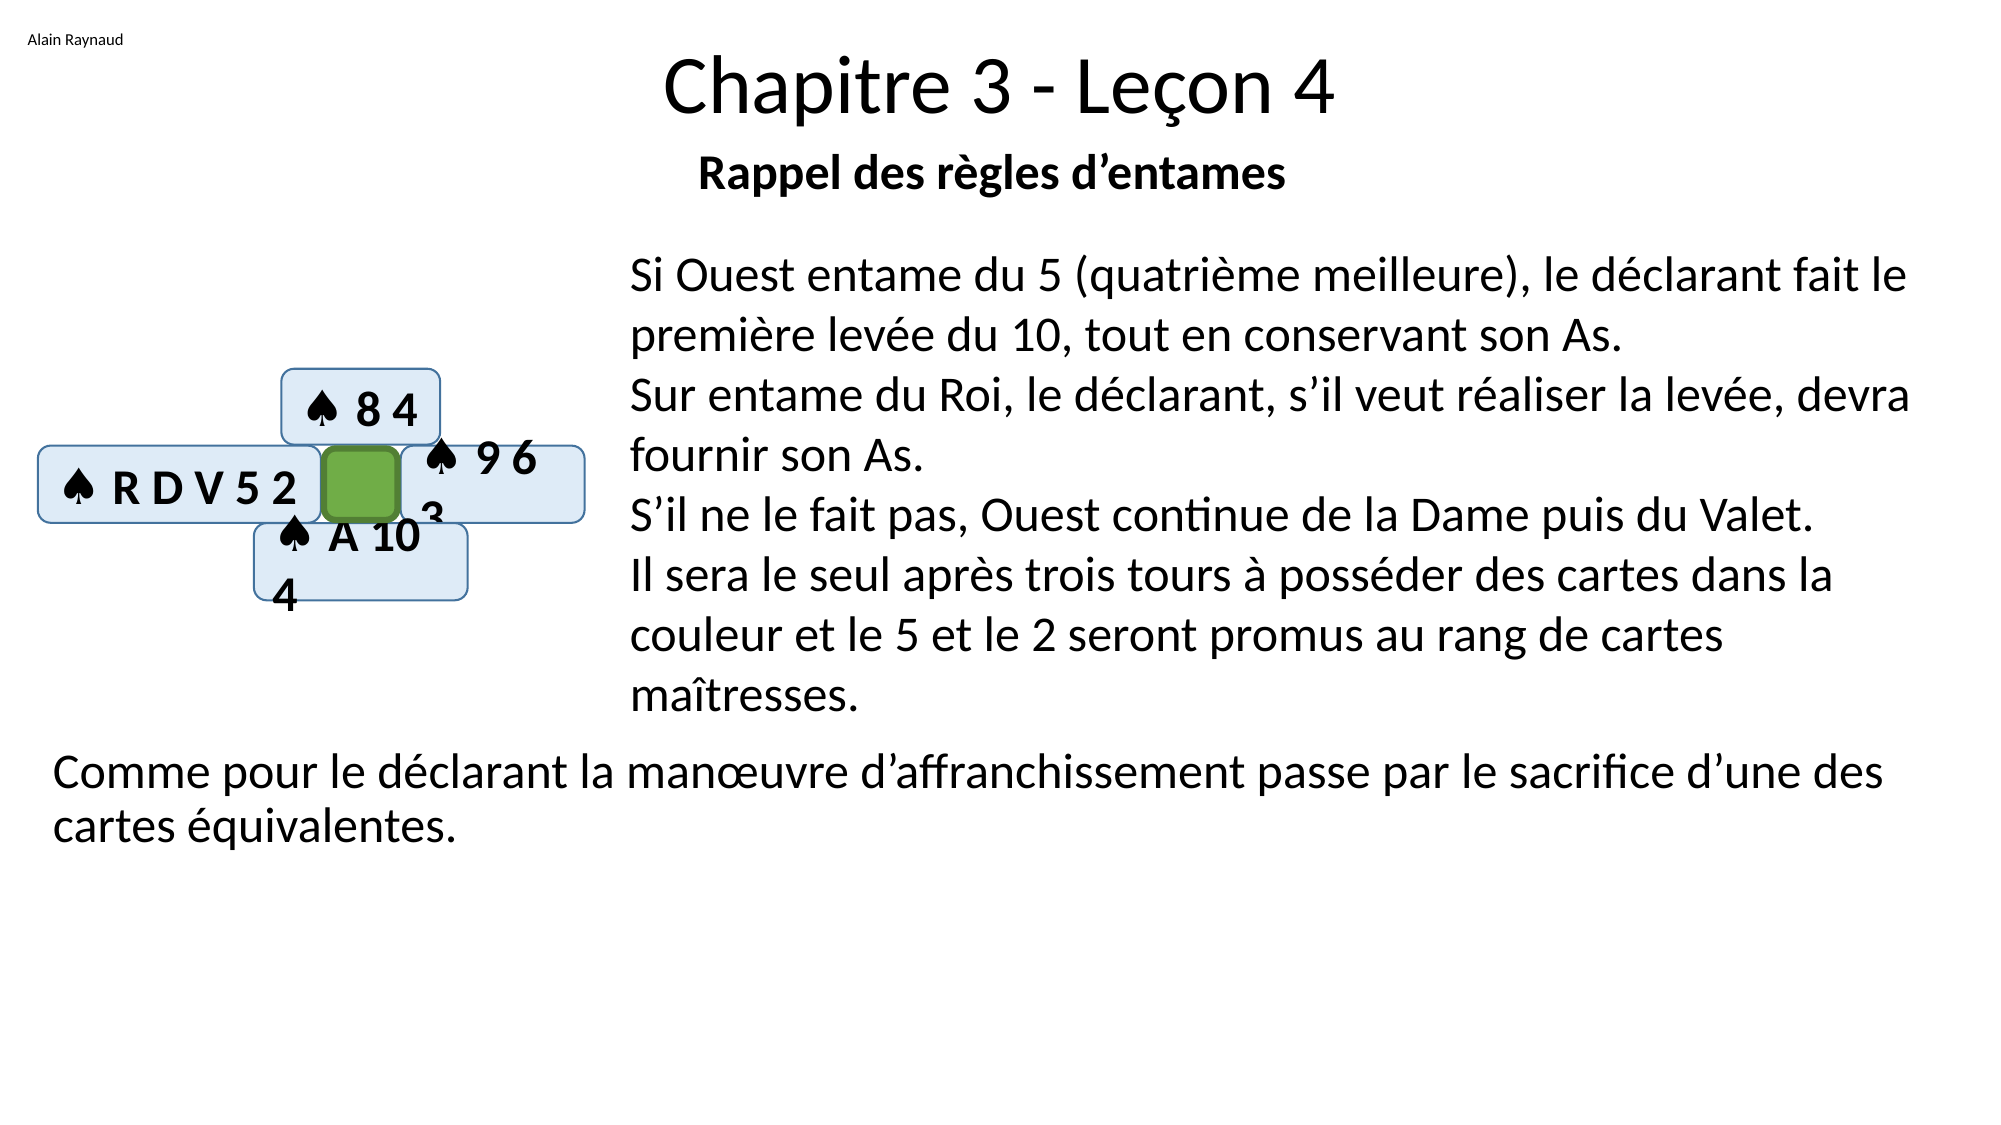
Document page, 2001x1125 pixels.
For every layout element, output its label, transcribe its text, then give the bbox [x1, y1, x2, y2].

text_box Alain Raynaud [12, 21, 147, 57]
title Chapitre 3 - Leçon 4 [249, 38, 1750, 139]
text_box Si Ouest entame du 5 (quatrième meilleure), le déclarant fait le première levée du 10, tout en conservant son As. Sur entame du Roi, le déclarant, s’il veut réaliser la levée, devra fournir son As. S’il ne le fait pas, Ouest continue de la Dame puis du Valet. Il sera le seul après trois tours à posséder des cartes dans la couleur et le 5 et le 2 seront promus au rang de cartes maîtresses. [614, 234, 1938, 729]
subtitle Rappel des règles d’entames Comme pour le déclarant la manœuvre d’affranchissement passe par le sacrifice d’une des cartes équivalentes. [37, 139, 1948, 1088]
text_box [37, 368, 585, 601]
